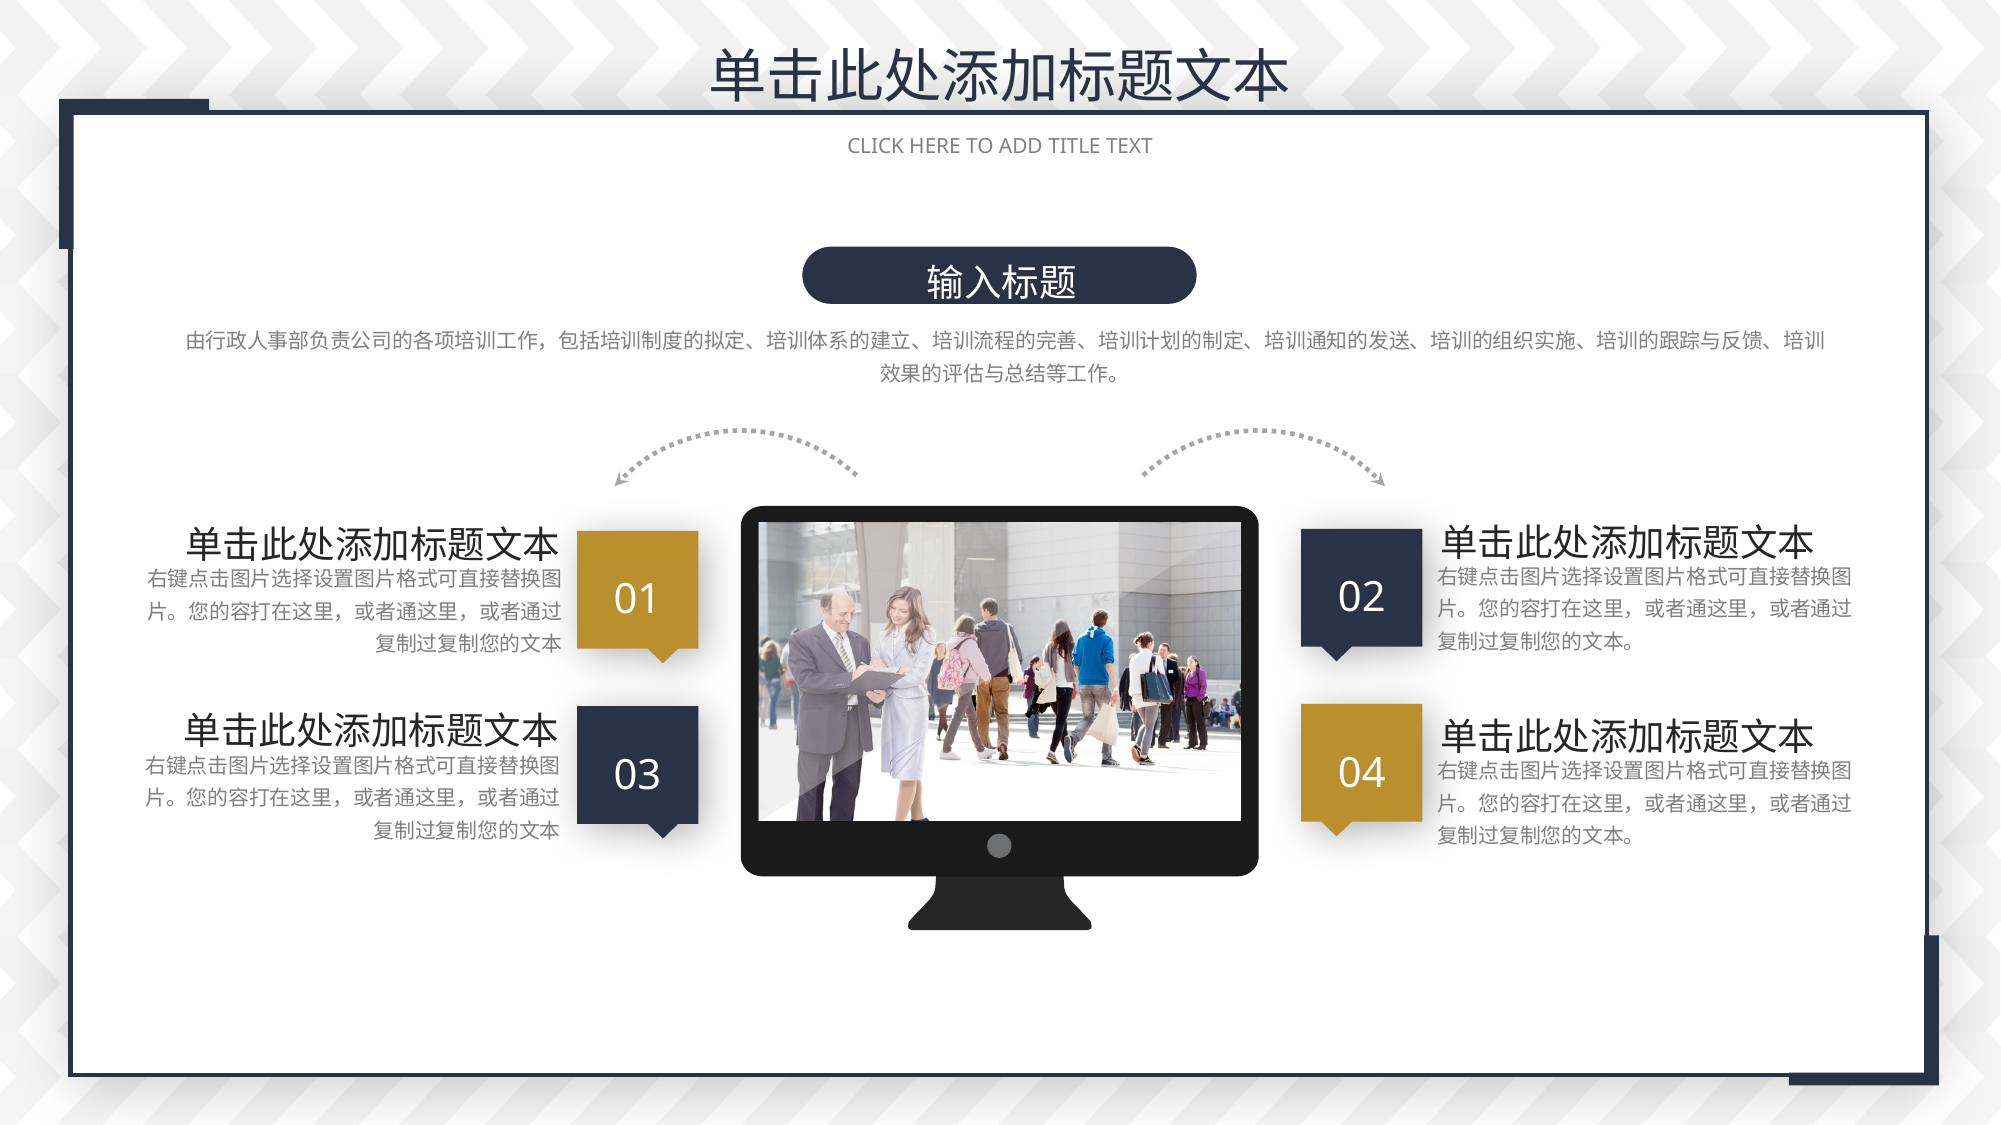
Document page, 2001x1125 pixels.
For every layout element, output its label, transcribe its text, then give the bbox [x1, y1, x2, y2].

text_box 由行政人事部负责公司的各项培训工作，包括培训制度的拟定、培训体系的建立、培训流程的完善、培训计划的制定、培训通知的发送、培训的组织实施、培训的跟踪与反馈、培训效果的评估与总结等工作。 [161, 313, 1848, 393]
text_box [609, 18, 1391, 163]
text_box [740, 505, 1259, 931]
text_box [1436, 507, 1872, 655]
text_box 01 [576, 529, 700, 665]
text_box 03 [576, 705, 700, 840]
text_box [1142, 429, 1385, 602]
text_box [614, 429, 857, 601]
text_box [1436, 701, 1872, 849]
text_box 04 [1300, 702, 1424, 838]
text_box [125, 696, 561, 844]
text_box 02 [1300, 527, 1424, 663]
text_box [802, 237, 1197, 313]
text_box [127, 510, 563, 657]
